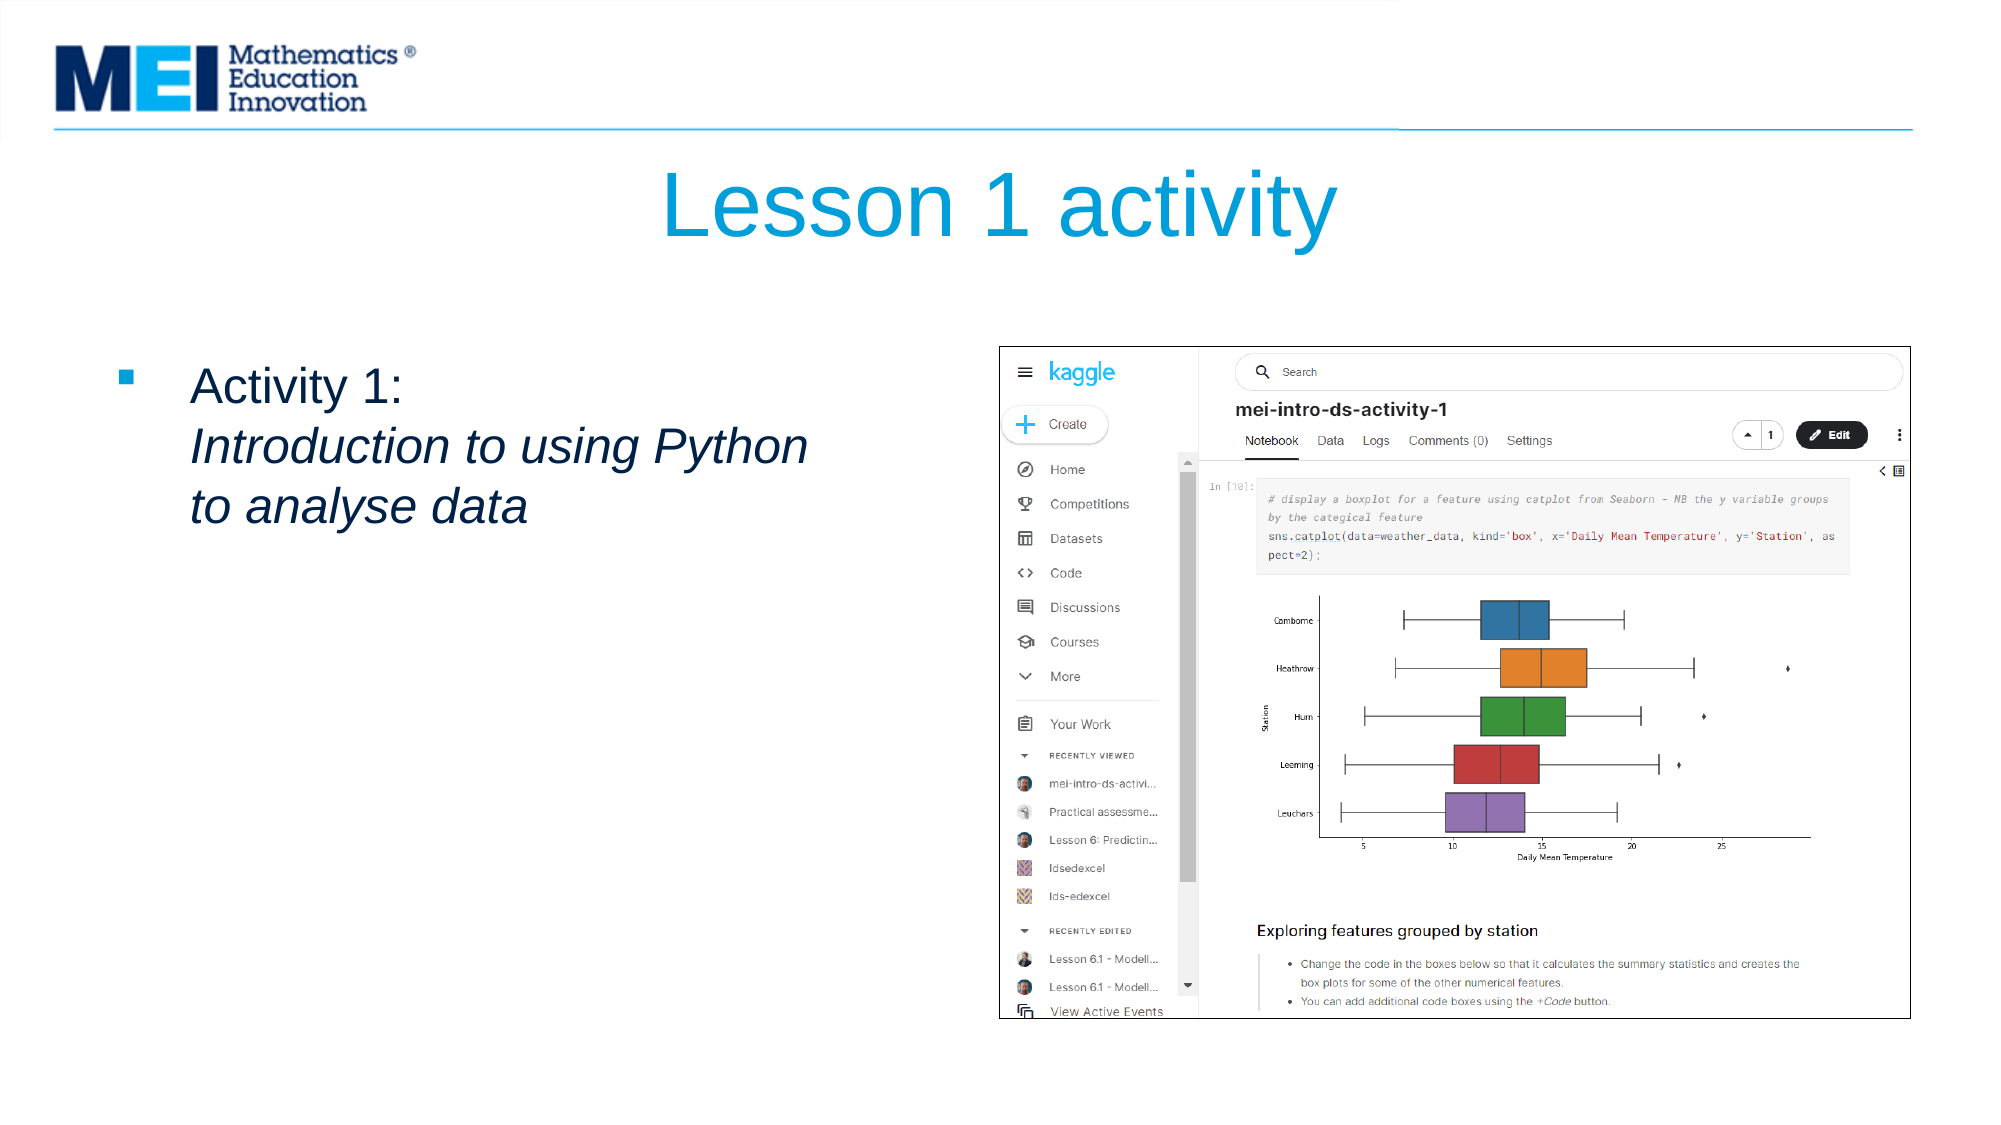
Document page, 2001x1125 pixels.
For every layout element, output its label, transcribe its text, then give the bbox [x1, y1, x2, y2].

picture [0, 0, 2000, 140]
picture [999, 345, 1911, 1020]
title Lesson 1 activity [99, 137, 1900, 233]
list Activity 1: Introduction to using Python to analyse data [99, 345, 859, 930]
